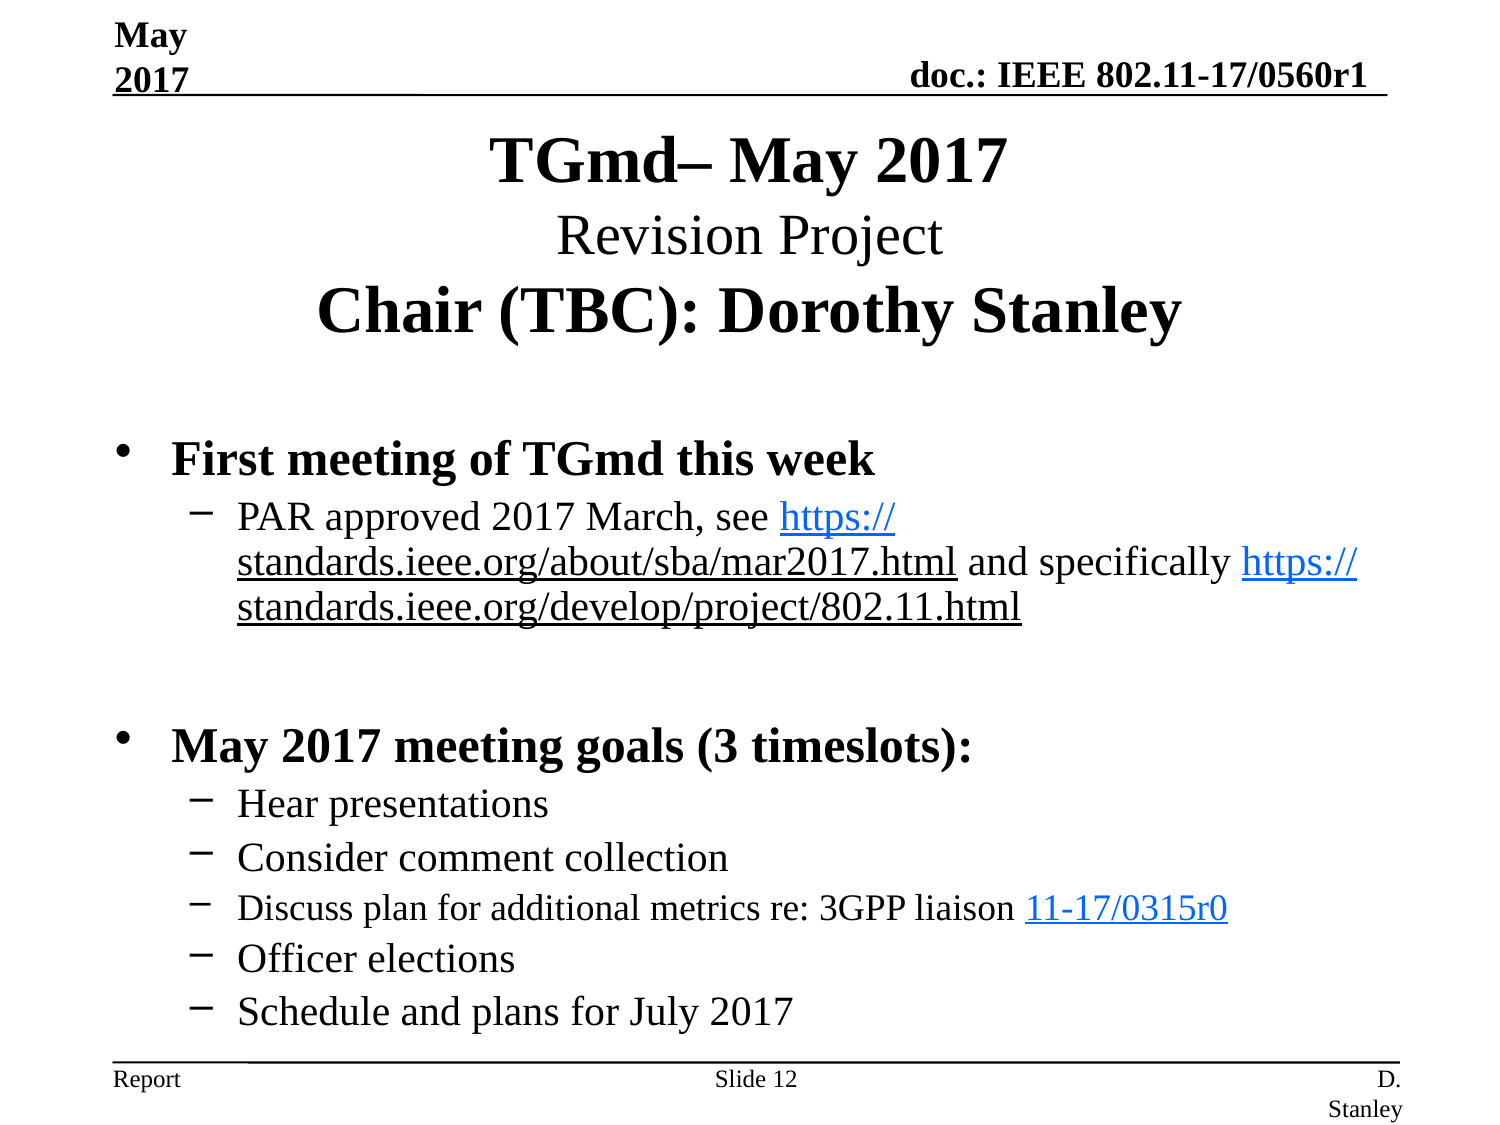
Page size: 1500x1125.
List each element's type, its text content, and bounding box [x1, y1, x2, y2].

footer D. Stanley, HP Enterprise [1325, 1062, 1402, 1093]
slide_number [114, 54, 269, 100]
list First meeting of TGmd this week PAR approved 2017 March, see https://standards.ieee.org/about/sba/mar2017.html and specifically https://standards.ieee.org/develop/project/802.11.html May 2017 meeting goals (3 timeslots): Hear presentations Consider comment collection Discuss plan for additional metrics re: 3GPP liaison 11-17/0315r0 Officer elections Schedule and plans for July 2017 [99, 425, 1450, 1050]
slide_number Slide 12 [712, 1062, 800, 1093]
title TGmd– May 2017 Revision Project Chair (TBC): Dorothy Stanley [112, 125, 1388, 338]
